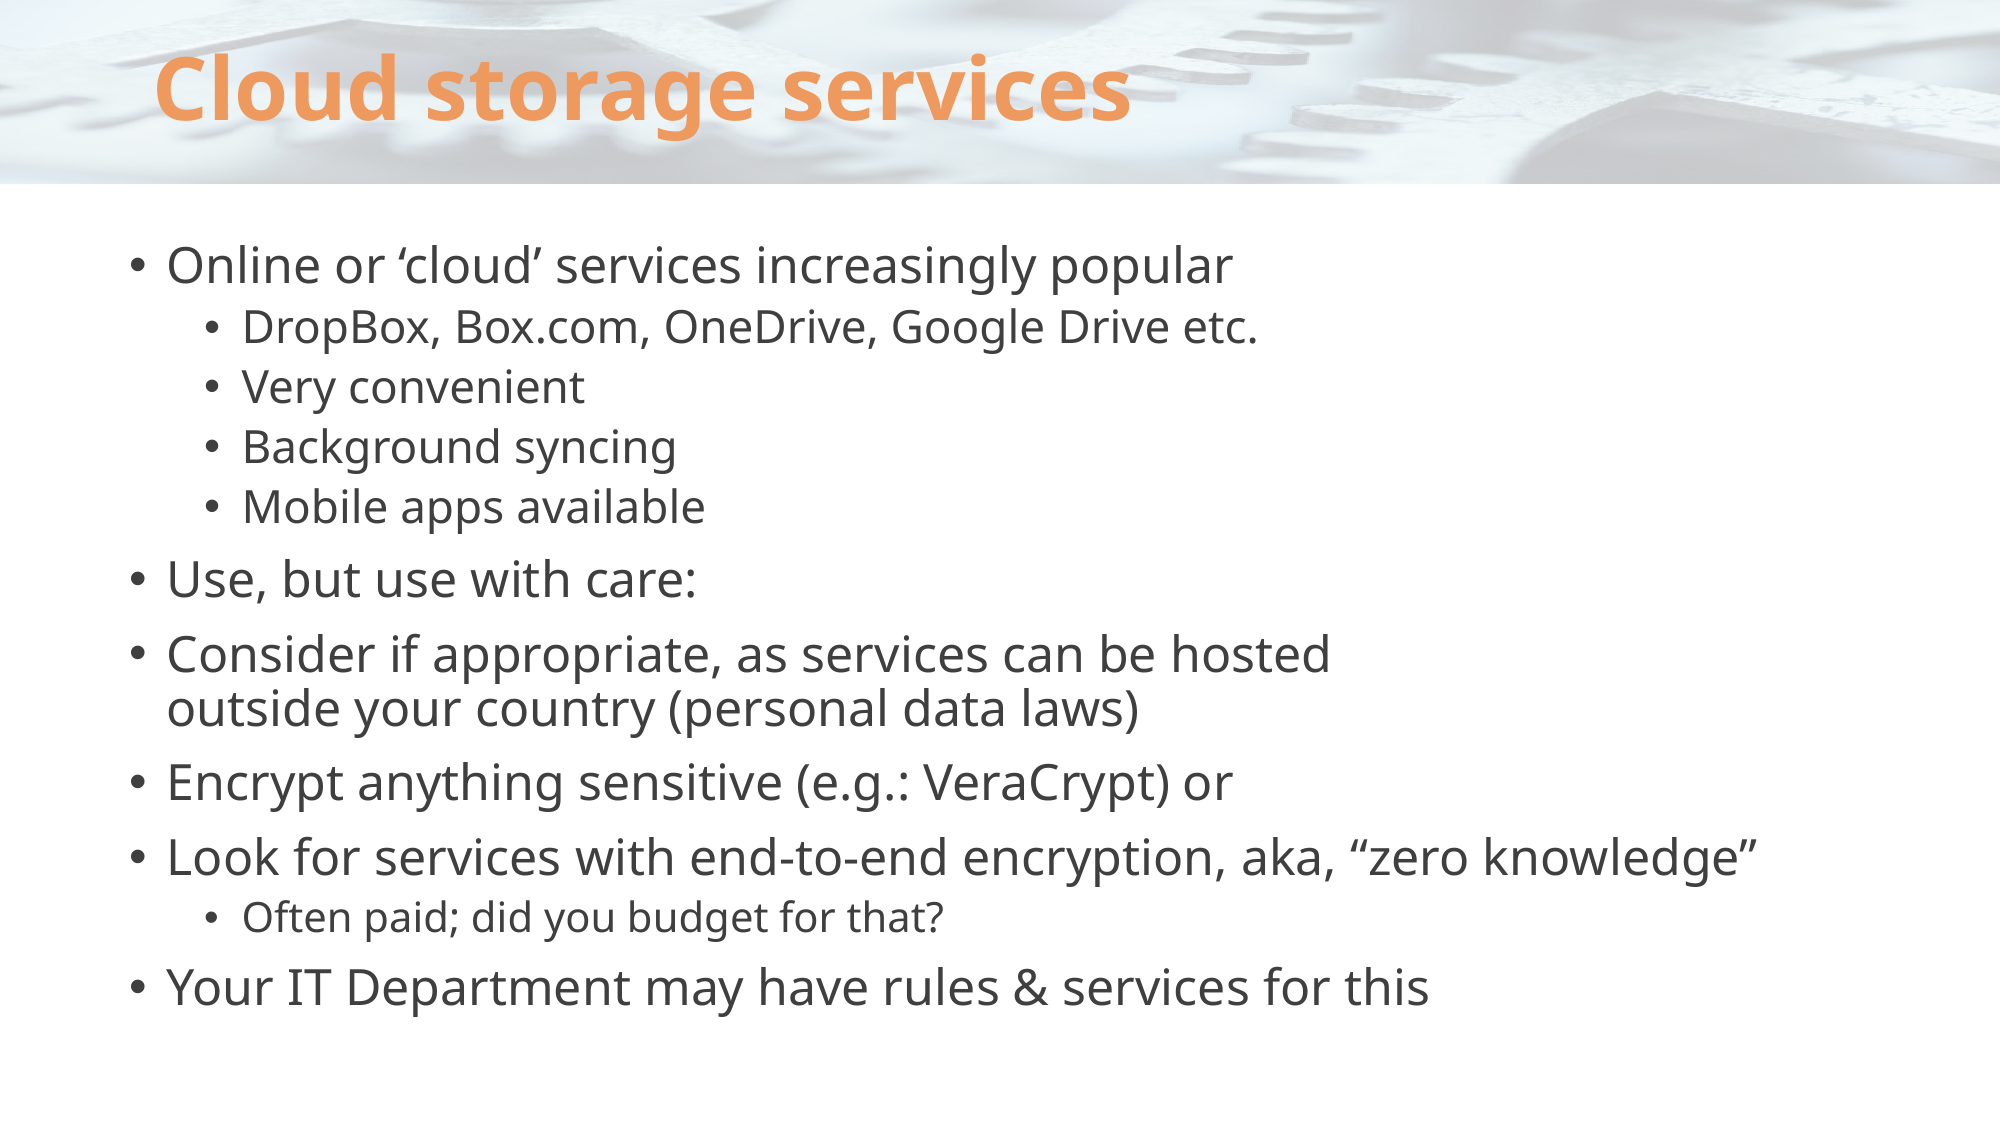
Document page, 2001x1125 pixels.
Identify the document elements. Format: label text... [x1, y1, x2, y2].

list Online or ‘cloud’ services increasingly popular DropBox, Box.com, OneDrive, Google Drive etc. Very convenient Background syncing Mobile apps available Use, but use with care: Consider if appropriate, as services can be hosted outside your country (personal data laws) Encrypt anything sensitive (e.g.: VeraCrypt) or Look for services with end-to-end encryption, aka, “zero knowledge” Often paid; did you budget for that? Your IT Department may have rules & services for this [114, 232, 1863, 1047]
title Cloud storage services [137, 29, 1863, 155]
